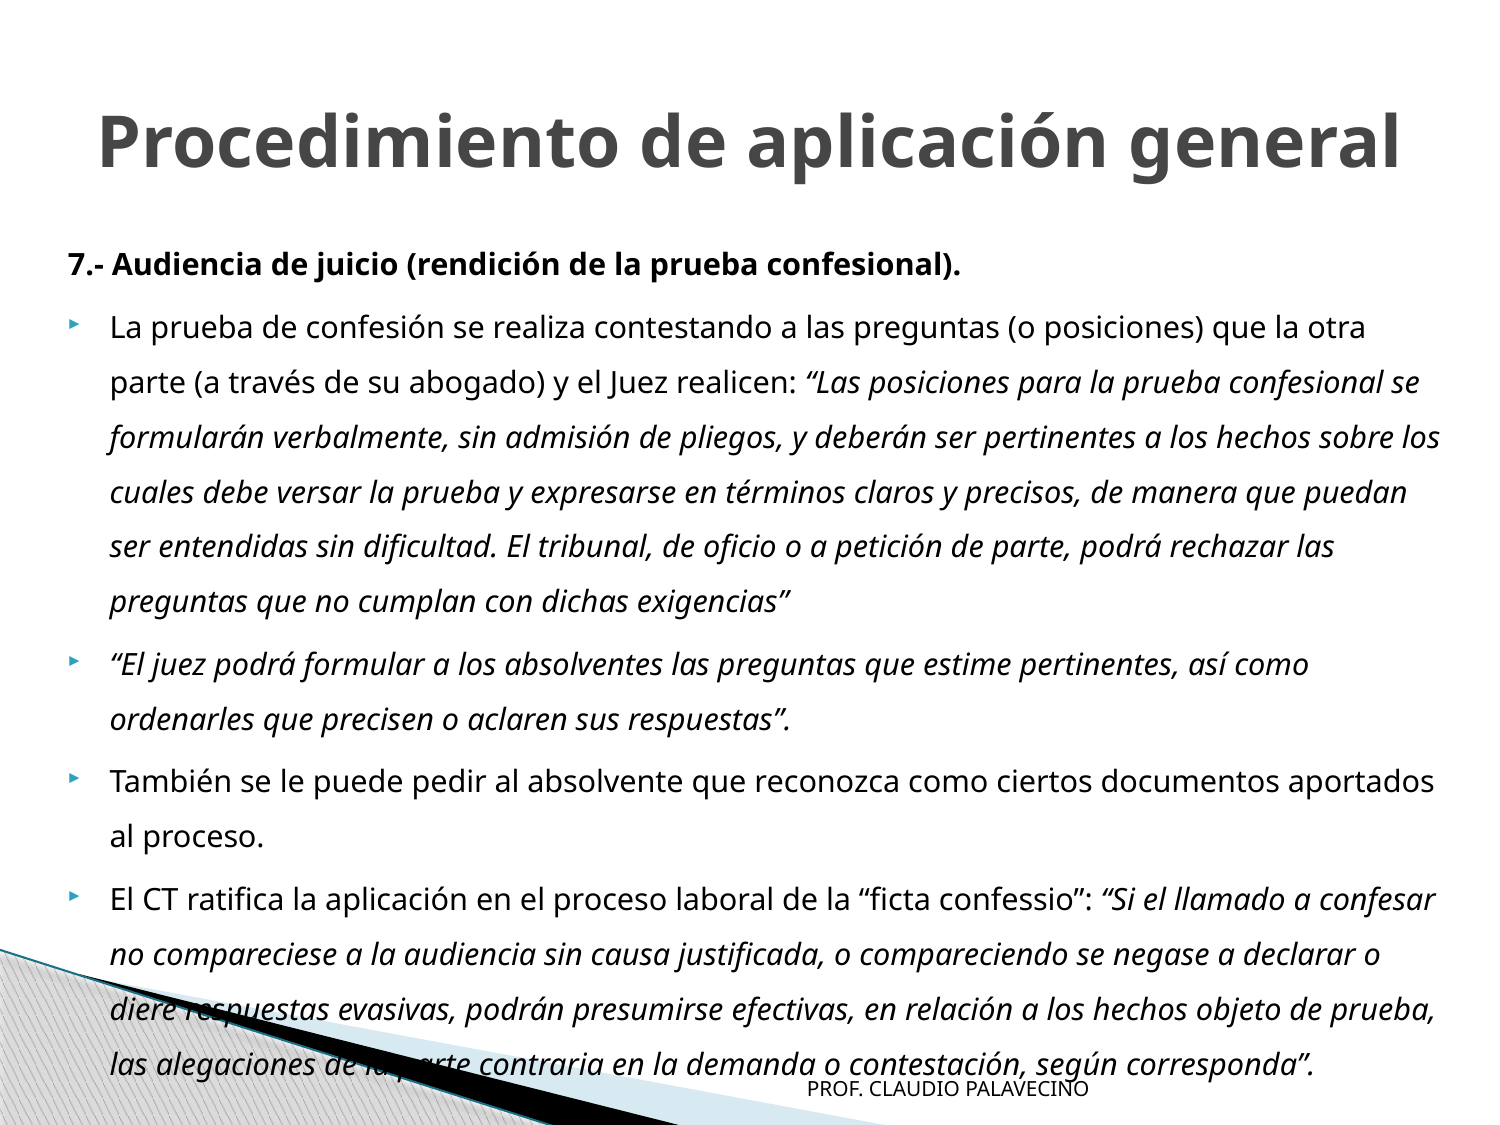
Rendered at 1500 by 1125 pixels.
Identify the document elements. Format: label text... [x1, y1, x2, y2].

footer PROF. CLAUDIO PALAVECINO [718, 1051, 1105, 1112]
list 7.- Audiencia de juicio (rendición de la prueba confesional). La prueba de confesión se realiza contestando a las preguntas (o posiciones) que la otra parte (a través de su abogado) y el Juez realicen: “Las posiciones para la prueba confesional se formularán verbalmente, sin admisión de pliegos, y deberán ser pertinentes a los hechos sobre los cuales debe versar la prueba y expresarse en términos claros y precisos, de manera que puedan ser entendidas sin dificultad. El tribunal, de oficio o a petición de parte, podrá rechazar las preguntas que no cumplan con dichas exigencias” “El juez podrá formular a los absolventes las preguntas que estime pertinentes, así como ordenarles que precisen o aclaren sus respuestas”. También se le puede pedir al absolvente que reconozca como ciertos documentos aportados al proceso. El CT ratifica la aplicación en el proceso laboral de la “ficta confessio”: “Si el llamado a confesar no compareciese a la audiencia sin causa justificada, o compareciendo se negase a declarar o diere respuestas evasivas, podrán presumirse efectivas, en relación a los hechos objeto de prueba, las alegaciones de la parte contraria en la demanda o contestación, según corresponda”. [35, 219, 1461, 1102]
title Procedimiento de aplicación general [75, 45, 1425, 233]
